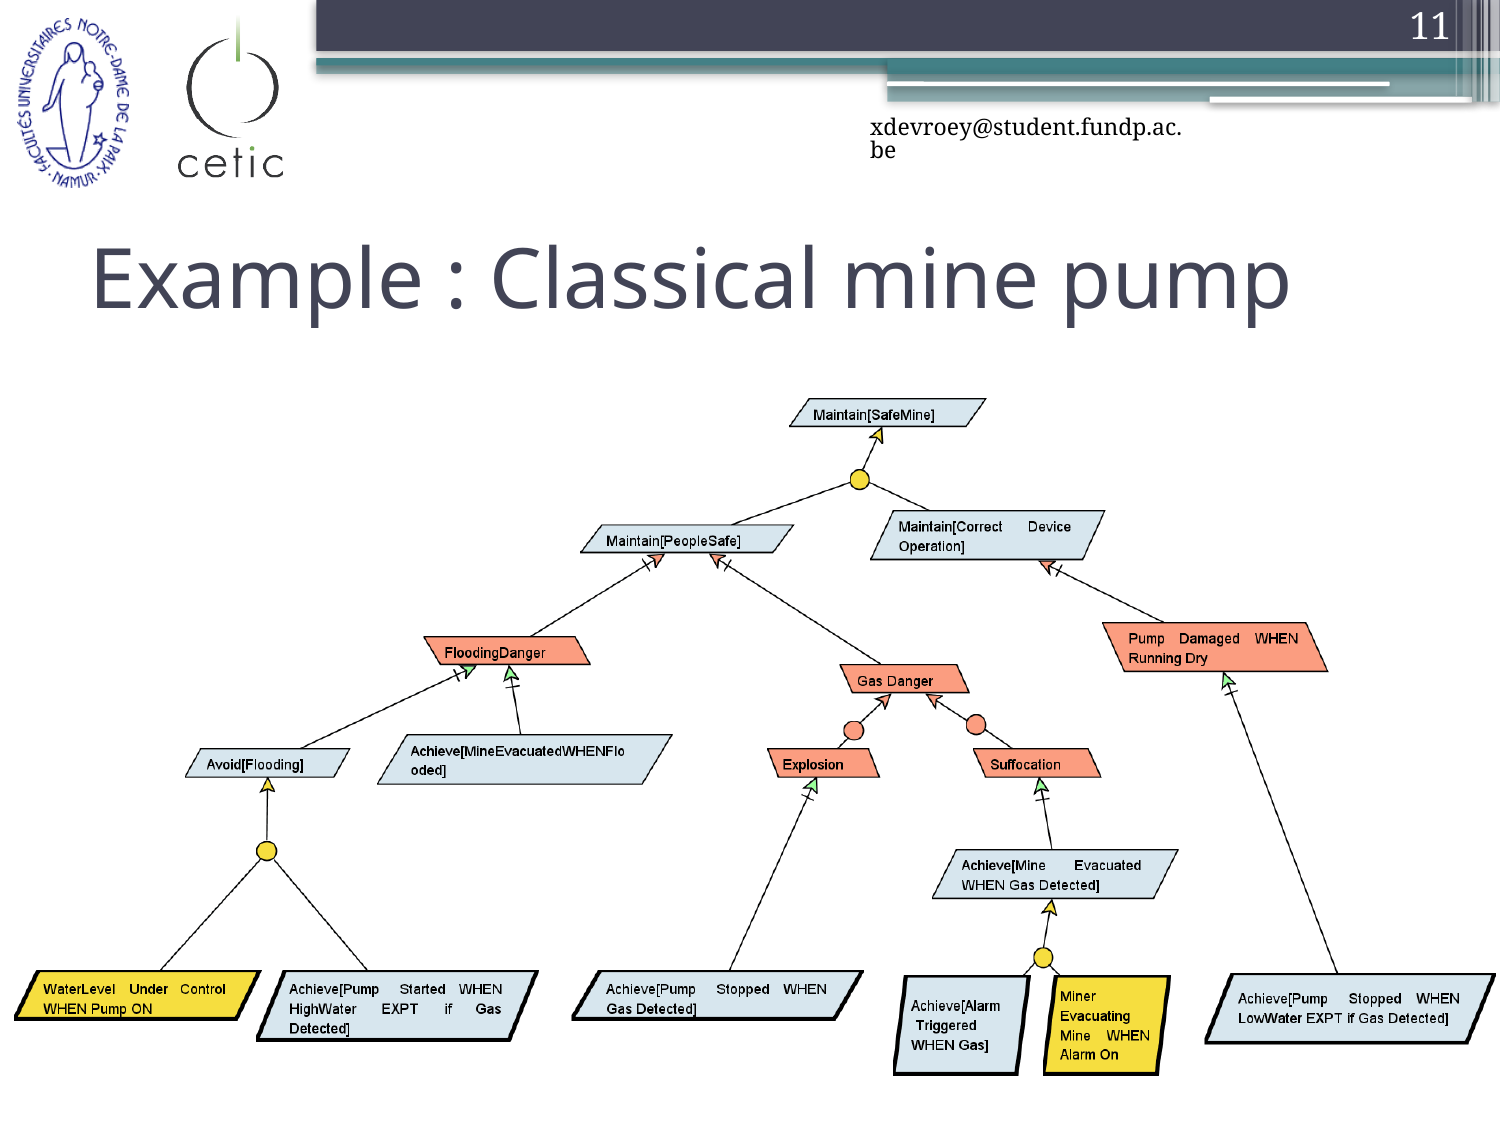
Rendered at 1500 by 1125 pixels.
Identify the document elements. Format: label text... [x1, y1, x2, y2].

slide_number 11 [1341, 0, 1466, 61]
picture [175, 11, 285, 180]
footer xdevroey@student.fundp.ac.be [855, 105, 1209, 181]
picture [17, 18, 129, 188]
title Example : Classical mine pump [75, 187, 1425, 363]
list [14, 398, 1498, 1079]
